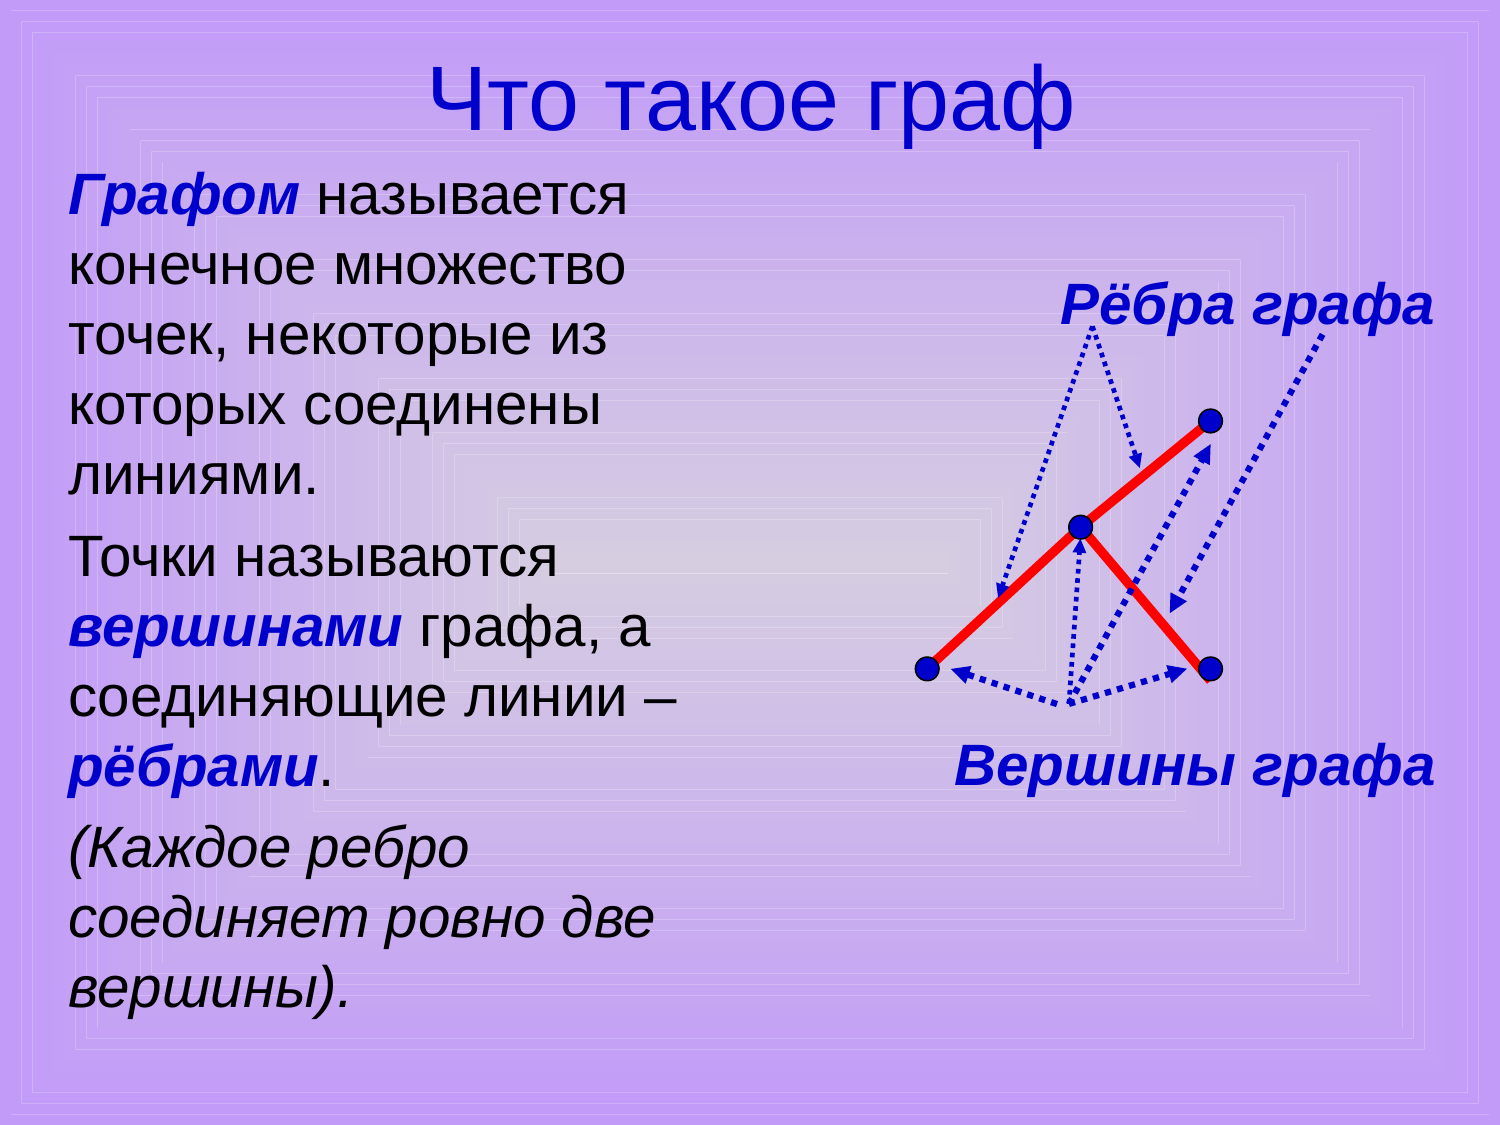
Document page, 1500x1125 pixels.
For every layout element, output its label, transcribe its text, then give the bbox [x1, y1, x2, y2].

text_box [1160, 666, 1187, 679]
text_box [996, 410, 1064, 598]
text_box [915, 657, 940, 681]
text_box [1169, 591, 1182, 614]
title Что такое граф [76, 0, 1428, 188]
text_box [1198, 409, 1223, 433]
list Графом называется конечное множество точек, некоторые из которых соединены линиями. Точки называются вершинами графа, а соединяющие линии – рёбрами. (Каждое ребро соединяет ровно две вершины). [52, 148, 739, 1048]
text_box Вершины графа [939, 719, 1451, 804]
text_box [1073, 538, 1086, 552]
text_box Рёбра графа [1045, 258, 1451, 344]
text_box [950, 666, 988, 682]
text_box [1198, 657, 1223, 681]
text_box [1068, 515, 1093, 540]
text_box [1199, 444, 1211, 464]
text_box [1130, 453, 1142, 468]
